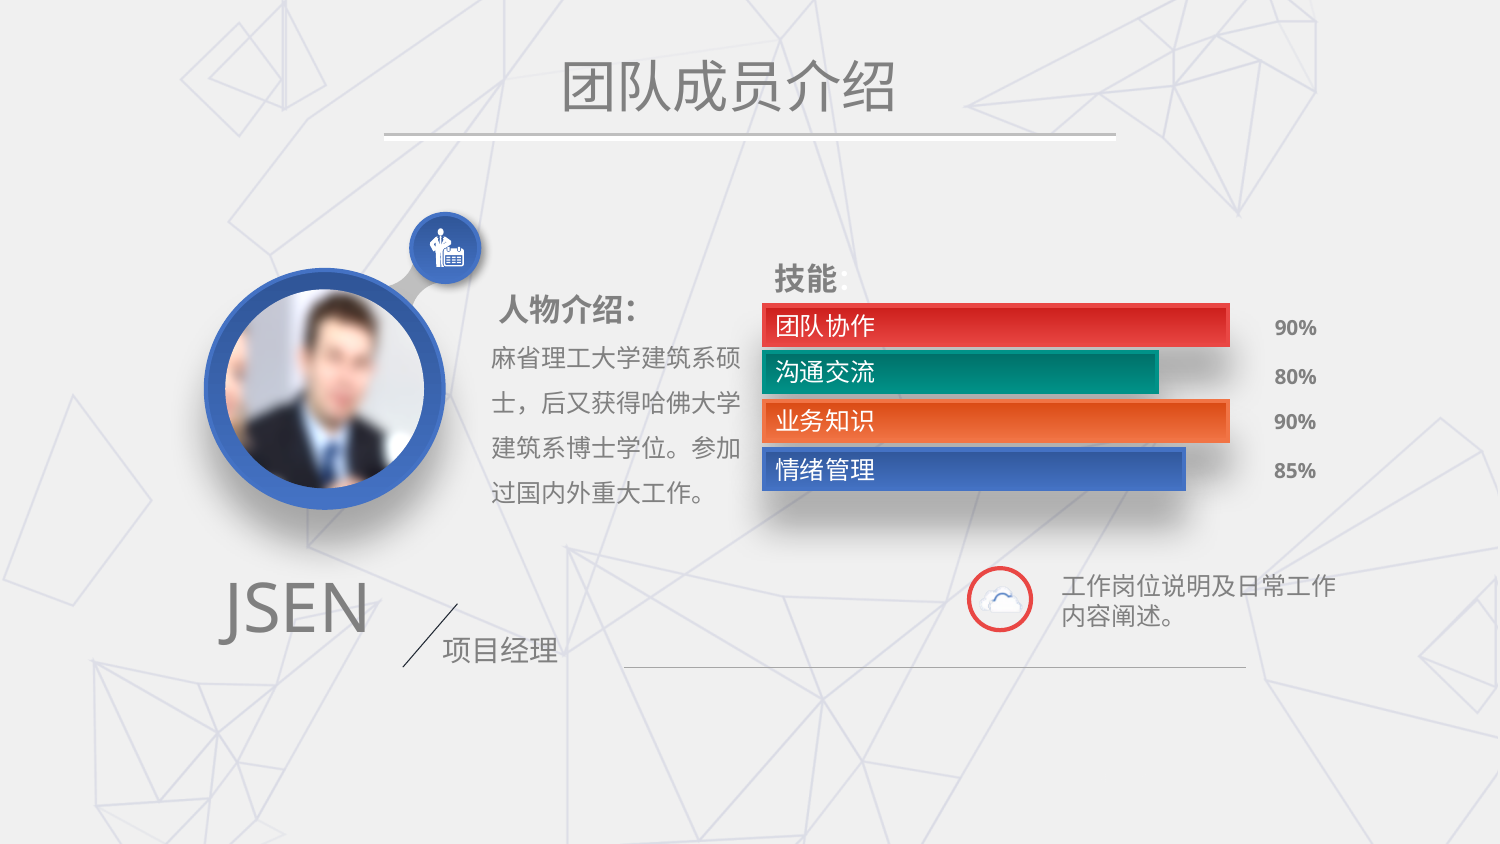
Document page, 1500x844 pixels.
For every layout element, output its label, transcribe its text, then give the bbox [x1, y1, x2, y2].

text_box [484, 282, 744, 521]
text_box 沟通交流 [763, 351, 1158, 393]
text_box 业务知识 [763, 400, 1229, 442]
picture [0, 0, 1498, 844]
title 团队成员介绍 [280, 51, 1178, 136]
text_box 90% [1256, 309, 1336, 346]
text_box 85% [1255, 452, 1336, 489]
text_box 团队协作 [763, 304, 1229, 346]
text_box [224, 288, 426, 490]
text_box 技能： [763, 253, 915, 303]
text_box 80% [1255, 357, 1336, 394]
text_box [209, 556, 571, 673]
text_box [204, 268, 445, 509]
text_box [623, 563, 1362, 668]
text_box 情绪管理 [763, 448, 1185, 490]
text_box 90% [1255, 403, 1336, 440]
text_box [862, 389, 975, 435]
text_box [391, 213, 480, 309]
